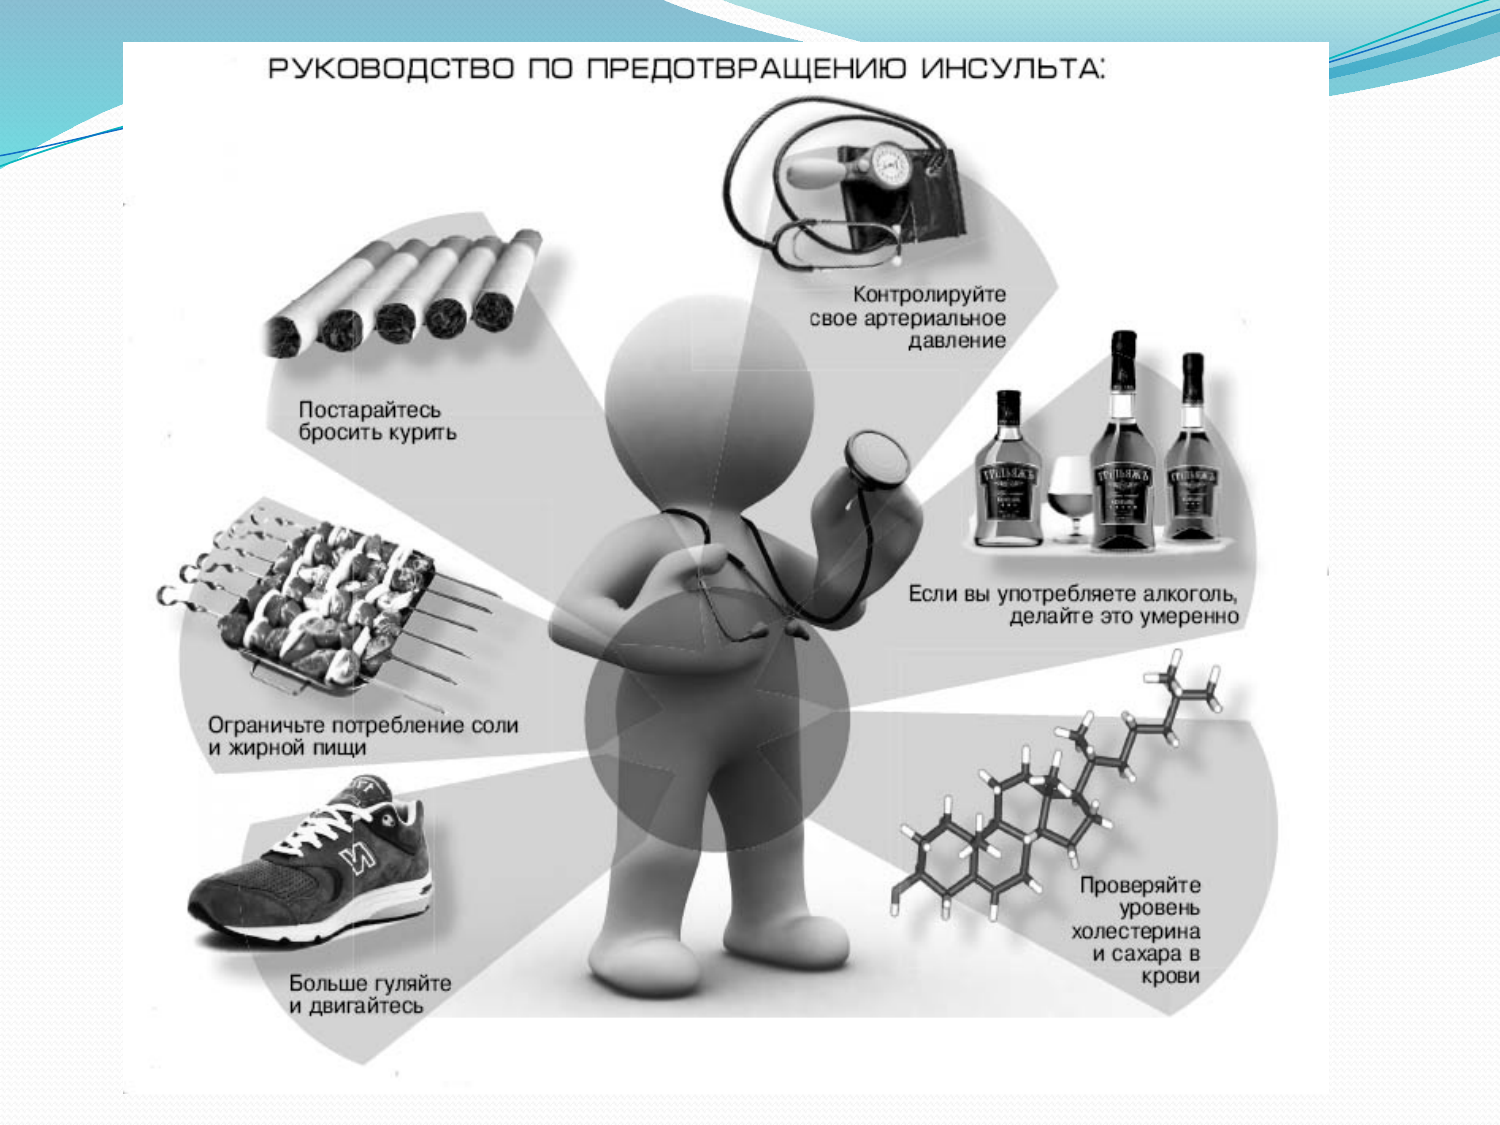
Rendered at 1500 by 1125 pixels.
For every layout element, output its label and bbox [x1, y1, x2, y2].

picture [123, 42, 1329, 1094]
